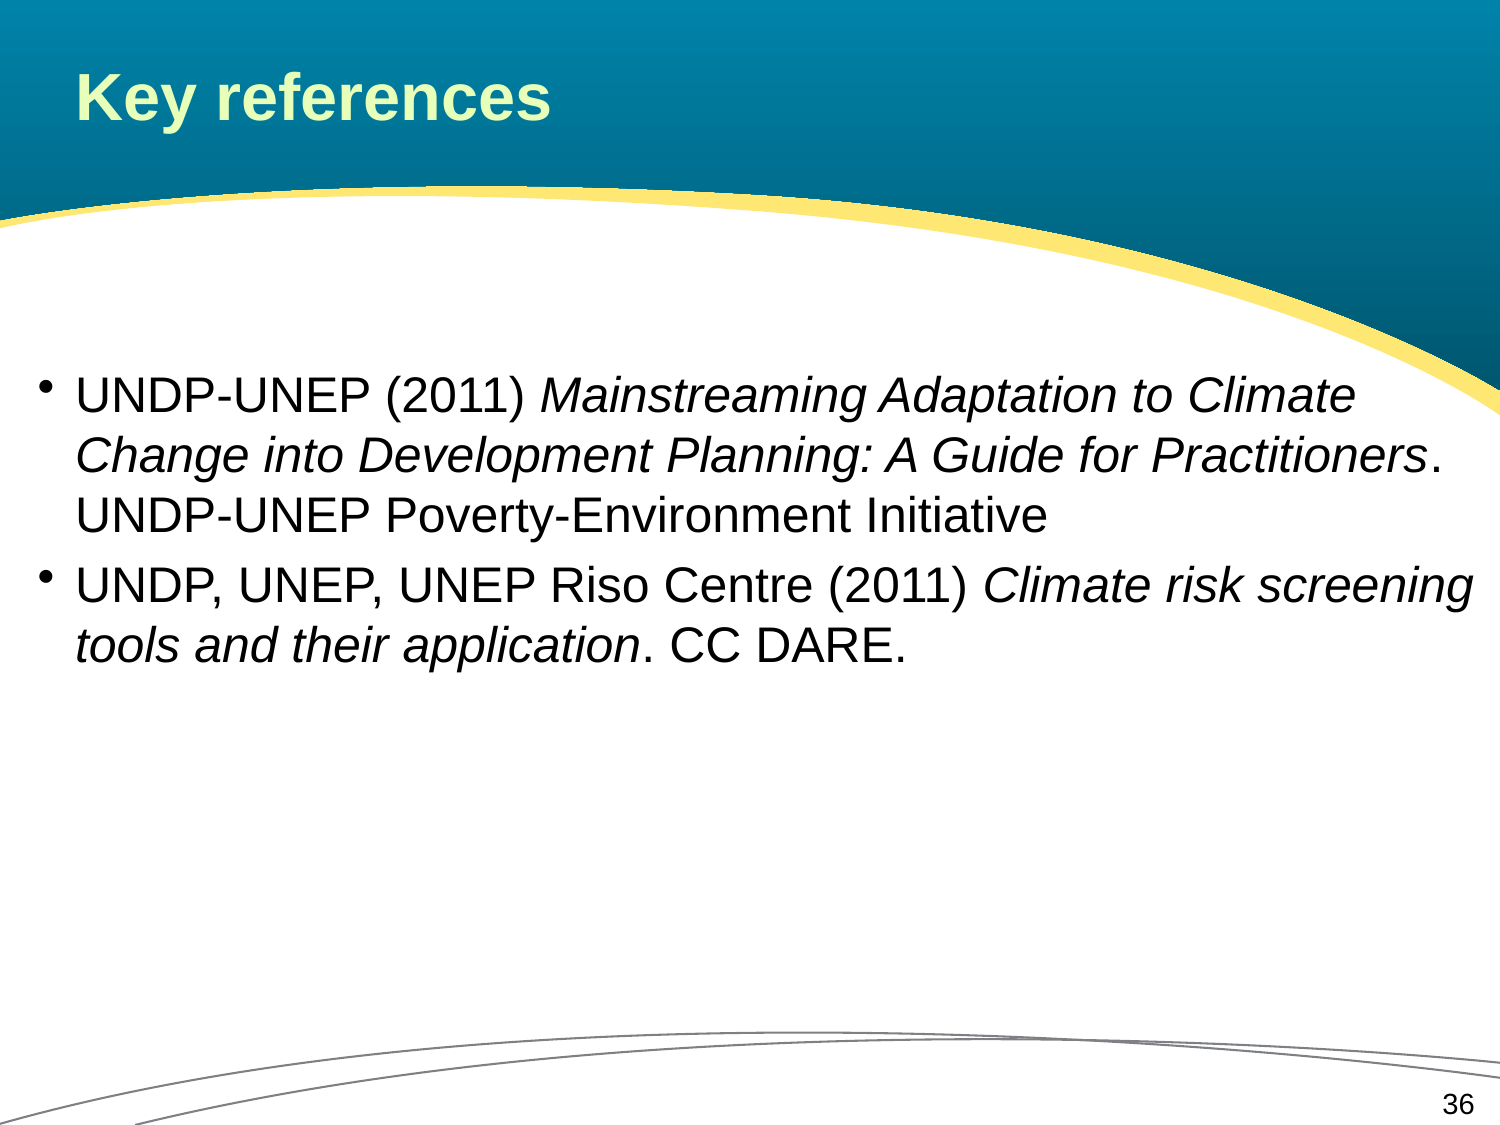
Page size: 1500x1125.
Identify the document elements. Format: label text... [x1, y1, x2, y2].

title Key references [74, 0, 1476, 188]
list UNDP-UNEP (2011) Mainstreaming Adaptation to Climate Change into Development Planning: A Guide for Practitioners. UNDP-UNEP Poverty-Environment Initiative UNDP, UNEP, UNEP Riso Centre (2011) Climate risk screening tools and their application. CC DARE. [37, 362, 1476, 1125]
slide_number 36 [1124, 1084, 1476, 1113]
